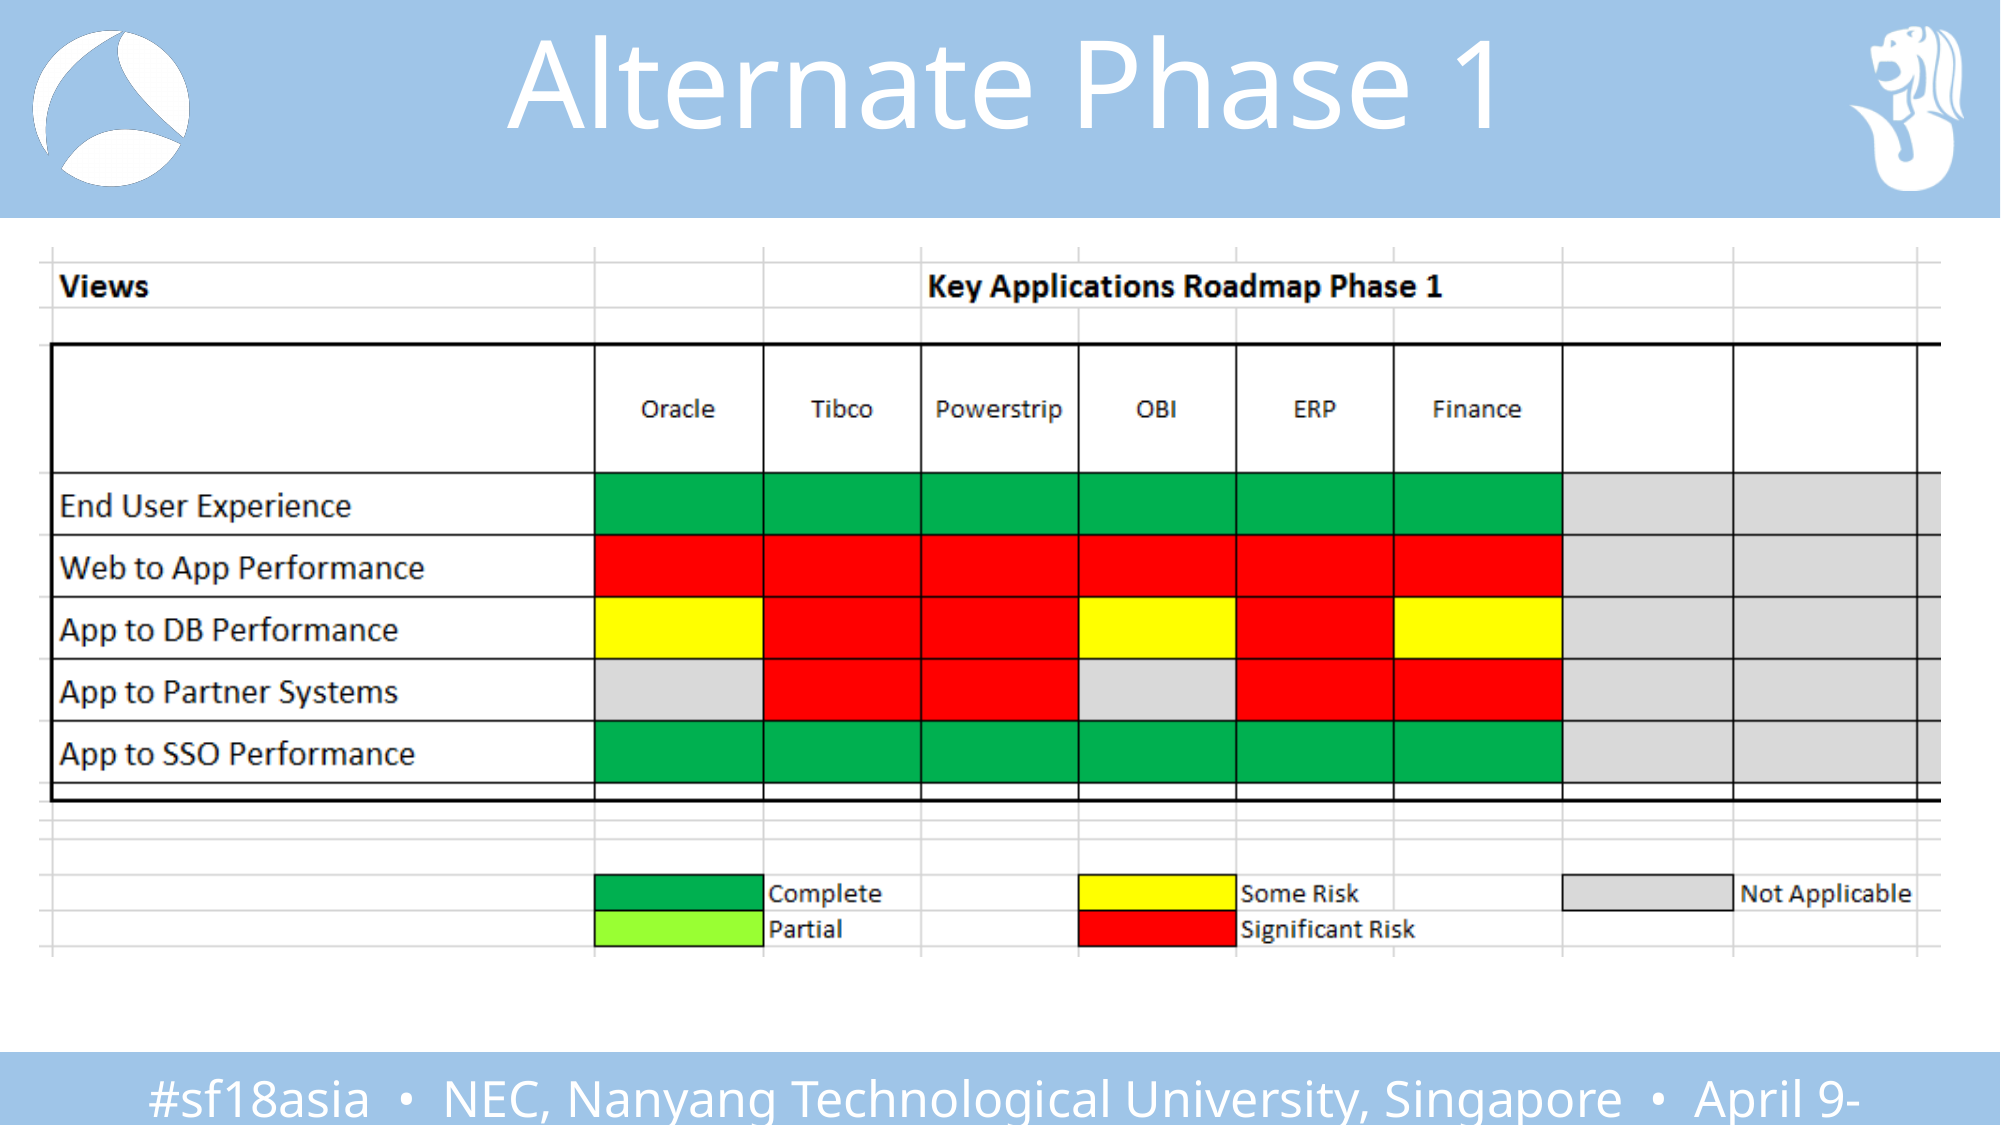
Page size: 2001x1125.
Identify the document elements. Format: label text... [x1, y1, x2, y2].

picture [1849, 155, 1964, 191]
picture [39, 247, 1941, 957]
picture [32, 155, 190, 187]
title Alternate Phase 1 [31, 24, 1994, 155]
